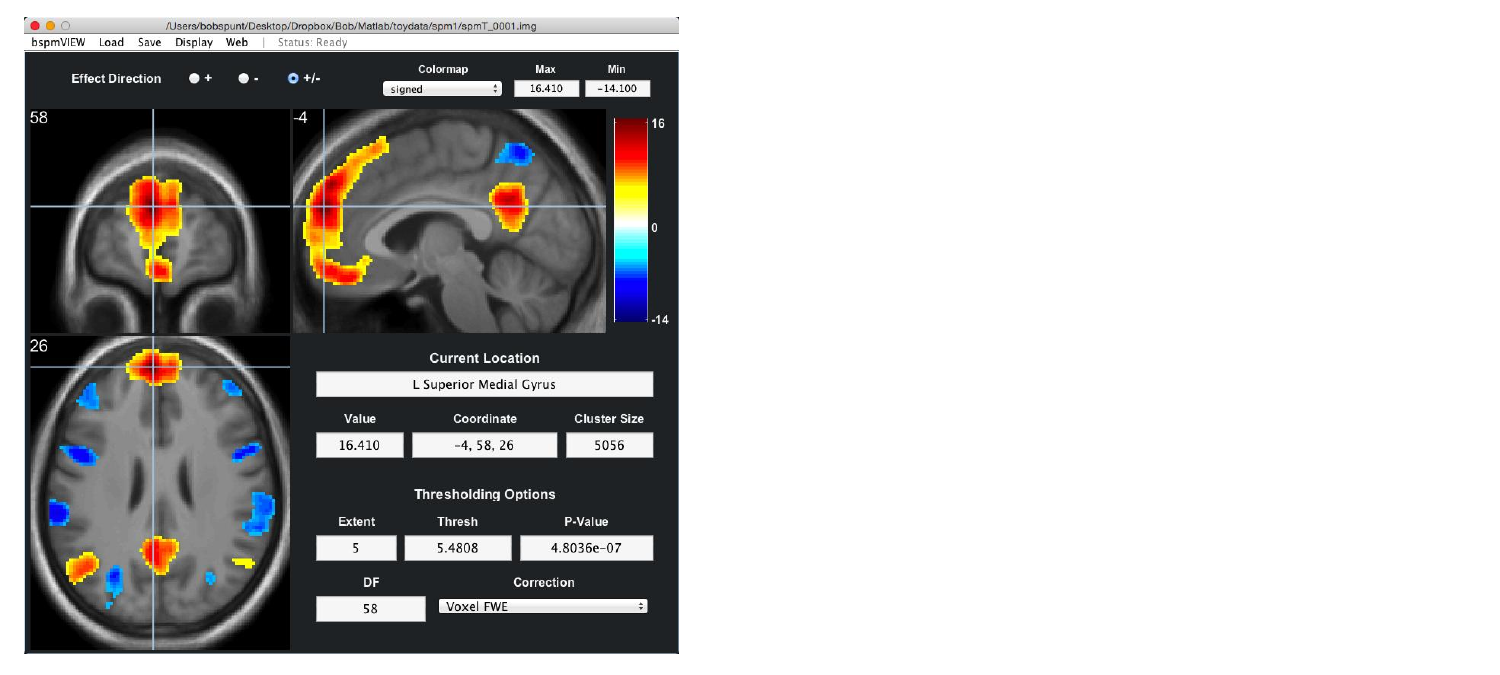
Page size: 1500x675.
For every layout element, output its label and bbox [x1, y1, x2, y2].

picture [24, 17, 679, 655]
